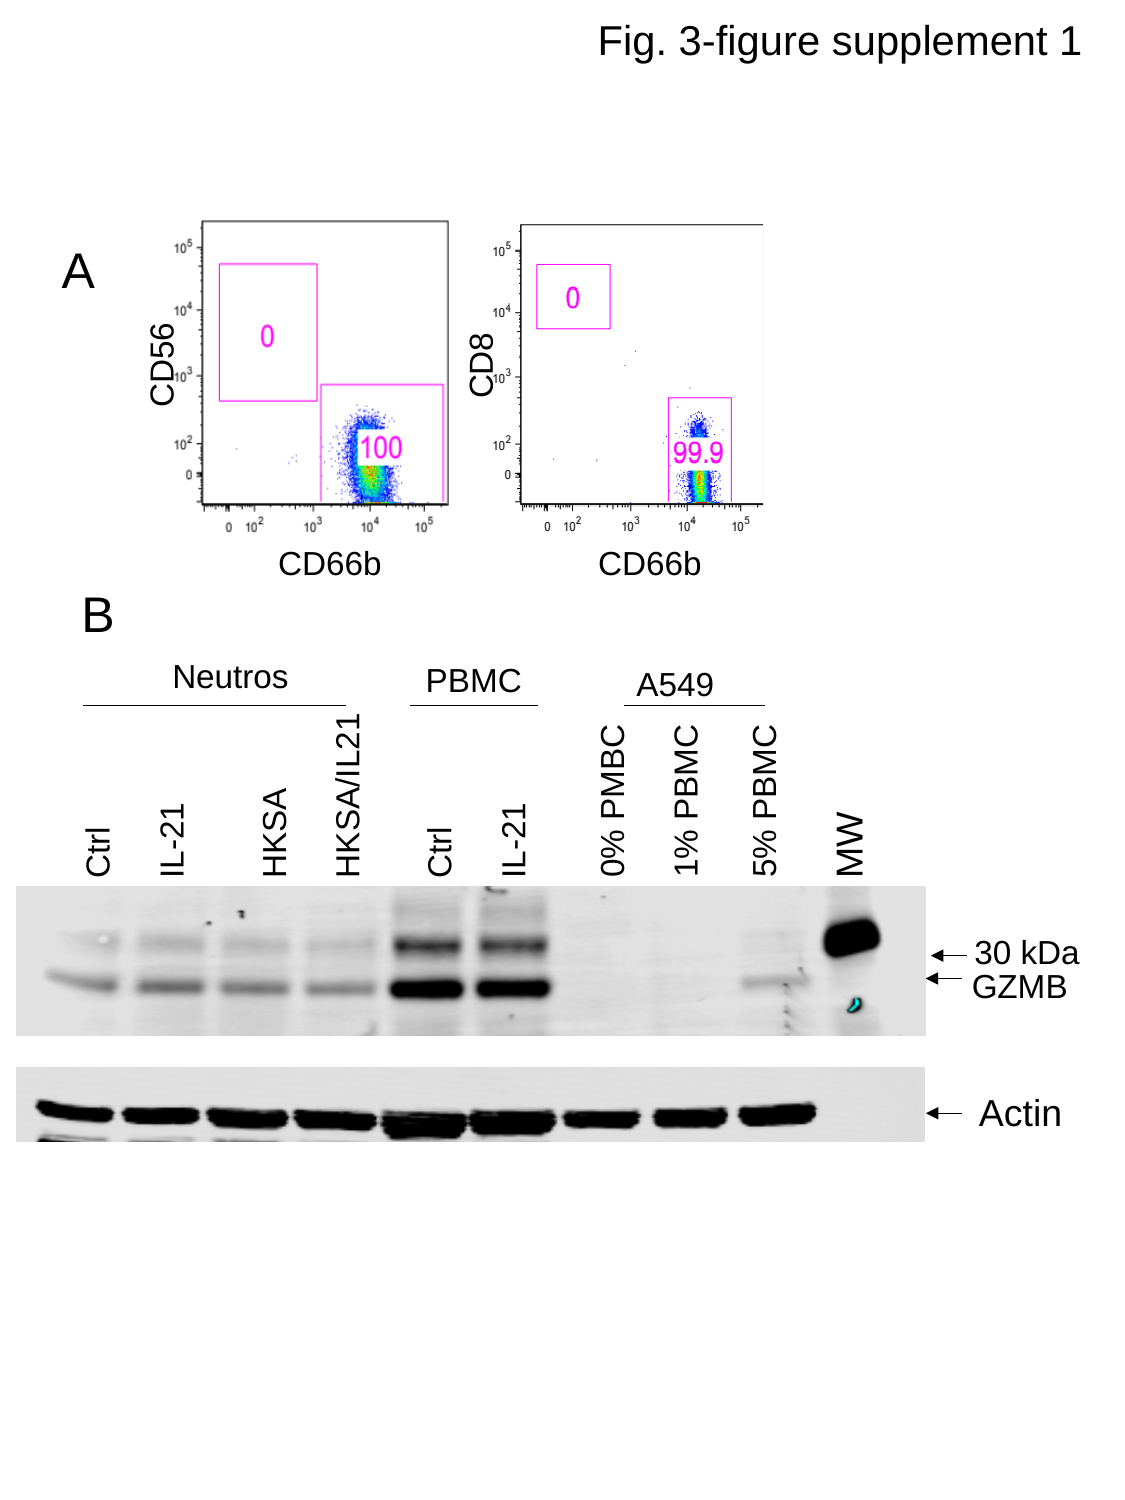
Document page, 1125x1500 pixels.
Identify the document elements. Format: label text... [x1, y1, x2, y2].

text_box 0% PMBC [583, 709, 639, 886]
text_box Ctrl [68, 811, 124, 886]
text_box HKSA [245, 772, 301, 886]
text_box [132, 218, 764, 591]
text_box IL-21 [484, 787, 540, 886]
text_box Ctrl [410, 811, 466, 886]
title Fig. 3-figure supplement 1 [582, 0, 1115, 85]
text_box 30 kDa [959, 923, 1104, 979]
text_box HKSA/IL21 [318, 698, 374, 886]
text_box Actin [964, 1081, 1078, 1142]
text_box IL-21 [142, 787, 198, 886]
text_box A549 [621, 655, 730, 711]
text_box PBMC [410, 651, 537, 705]
text_box GZMB [957, 979, 1093, 1013]
picture [16, 1067, 925, 1142]
text_box 1% PBMC [657, 709, 712, 886]
text_box B [66, 574, 130, 650]
text_box A [46, 231, 110, 306]
text_box Neutros [157, 647, 304, 703]
text_box MW [817, 796, 878, 886]
picture [16, 886, 926, 1036]
text_box 5% PBMC [735, 709, 790, 886]
